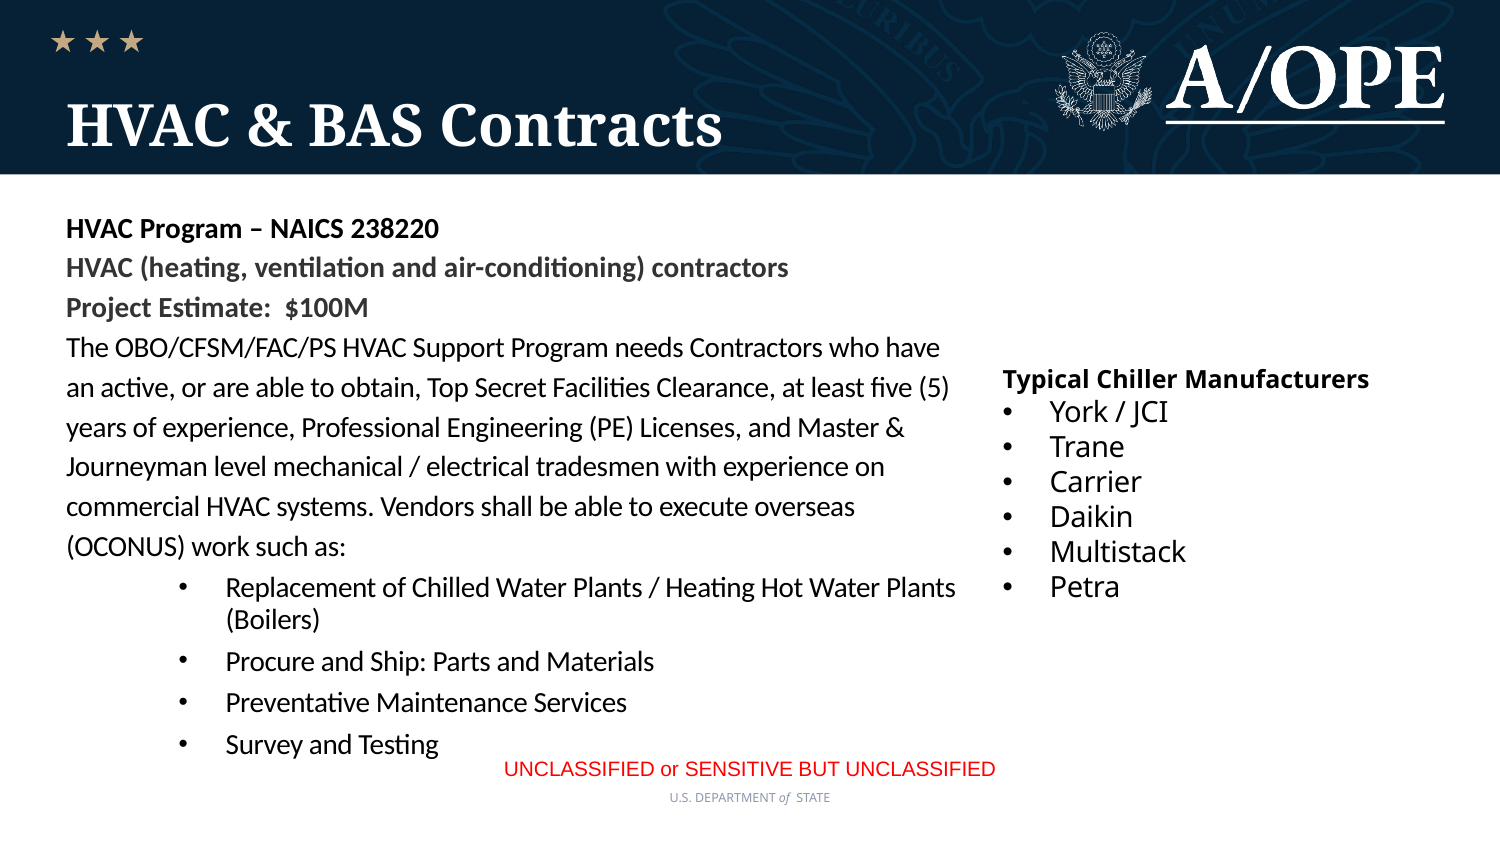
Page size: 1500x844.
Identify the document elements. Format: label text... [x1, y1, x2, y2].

title HVAC & BAS Contracts [51, 72, 1449, 167]
text_box Typical Chiller Manufacturers York / JCI Trane Carrier Daikin Multistack Petra [987, 356, 1400, 611]
picture [587, 0, 1500, 174]
text_box UNCLASSIFIED or SENSITIVE BUT UNCLASSIFIED [489, 747, 1011, 788]
list HVAC Program – NAICS 238220 HVAC (heating, ventilation and air-conditioning) contractors Project Estimate: $100M The OBO/CFSM/FAC/PS HVAC Support Program needs Contractors who have an active, or are able to obtain, Top Secret Facilities Clearance, at least five (5) years of experience, Professional Engineering (PE) Licenses, and Master & Journeyman level mechanical / electrical tradesmen with experience on commercial HVAC systems. Vendors shall be able to execute overseas (OCONUS) work such as: Replacement of Chilled Water Plants / Heating Hot Water Plants (Boilers) Procure and Ship: Parts and Materials Preventative Maintenance Services Survey and Testing [51, 189, 989, 771]
